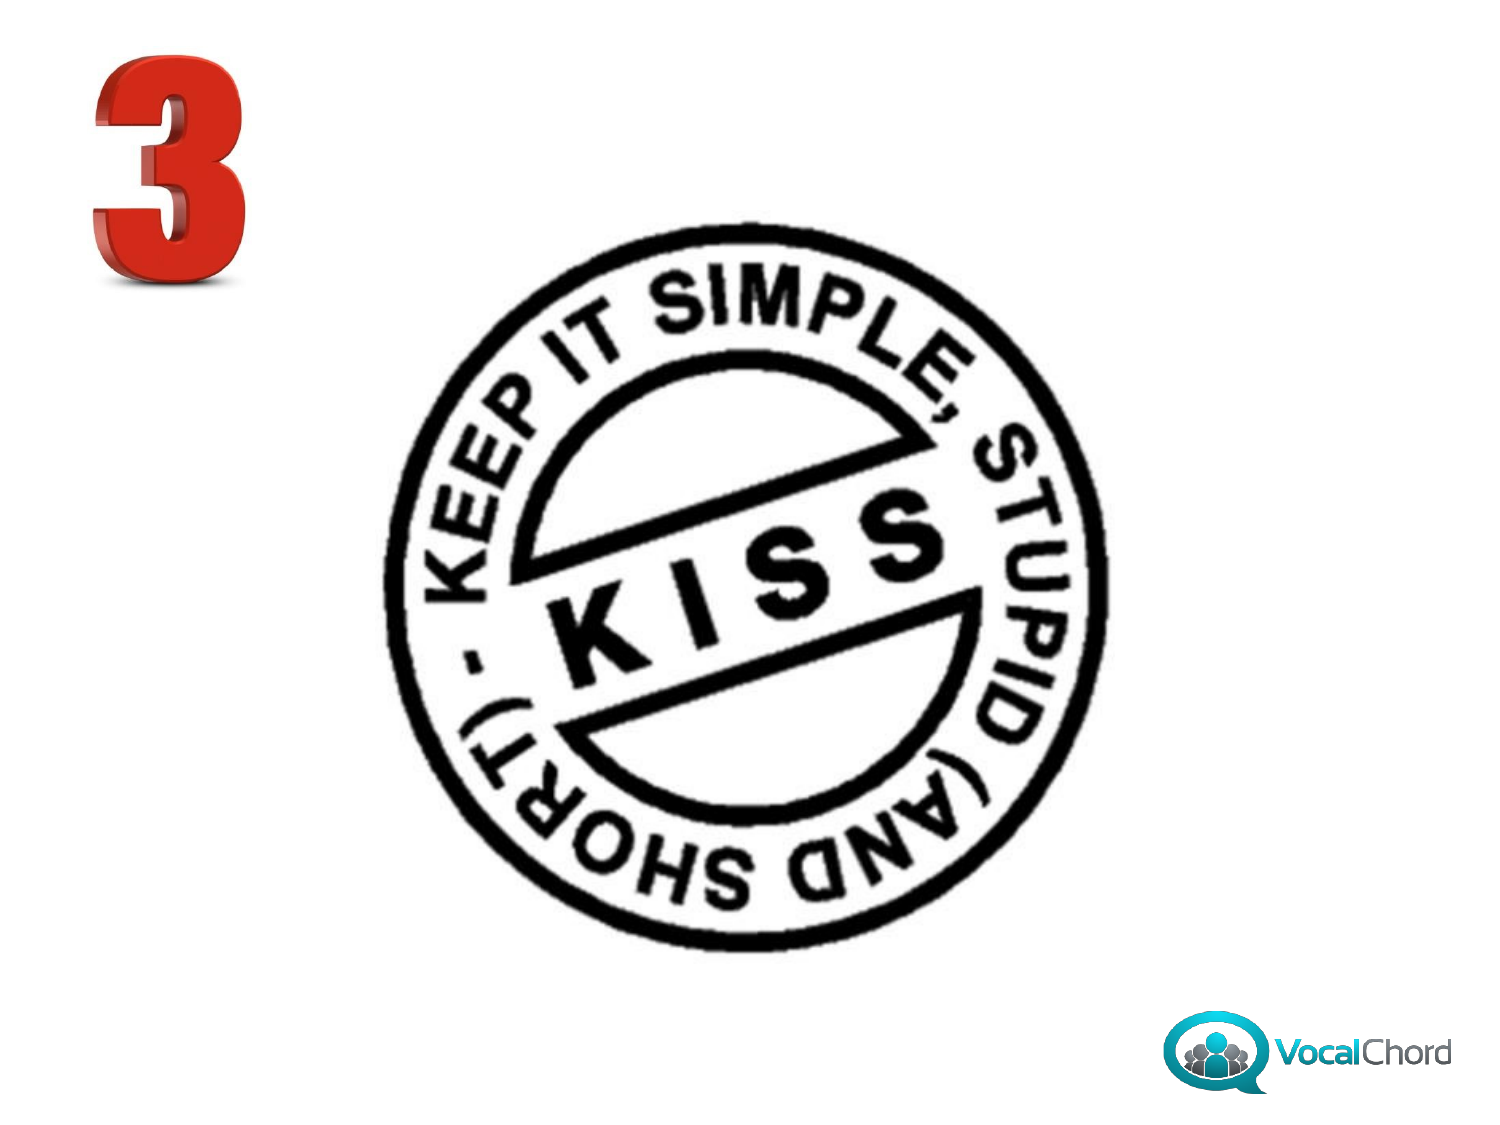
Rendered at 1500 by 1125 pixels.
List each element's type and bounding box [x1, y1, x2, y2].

text_box [375, 210, 1115, 964]
text_box [87, 46, 252, 293]
picture [1163, 1011, 1451, 1094]
